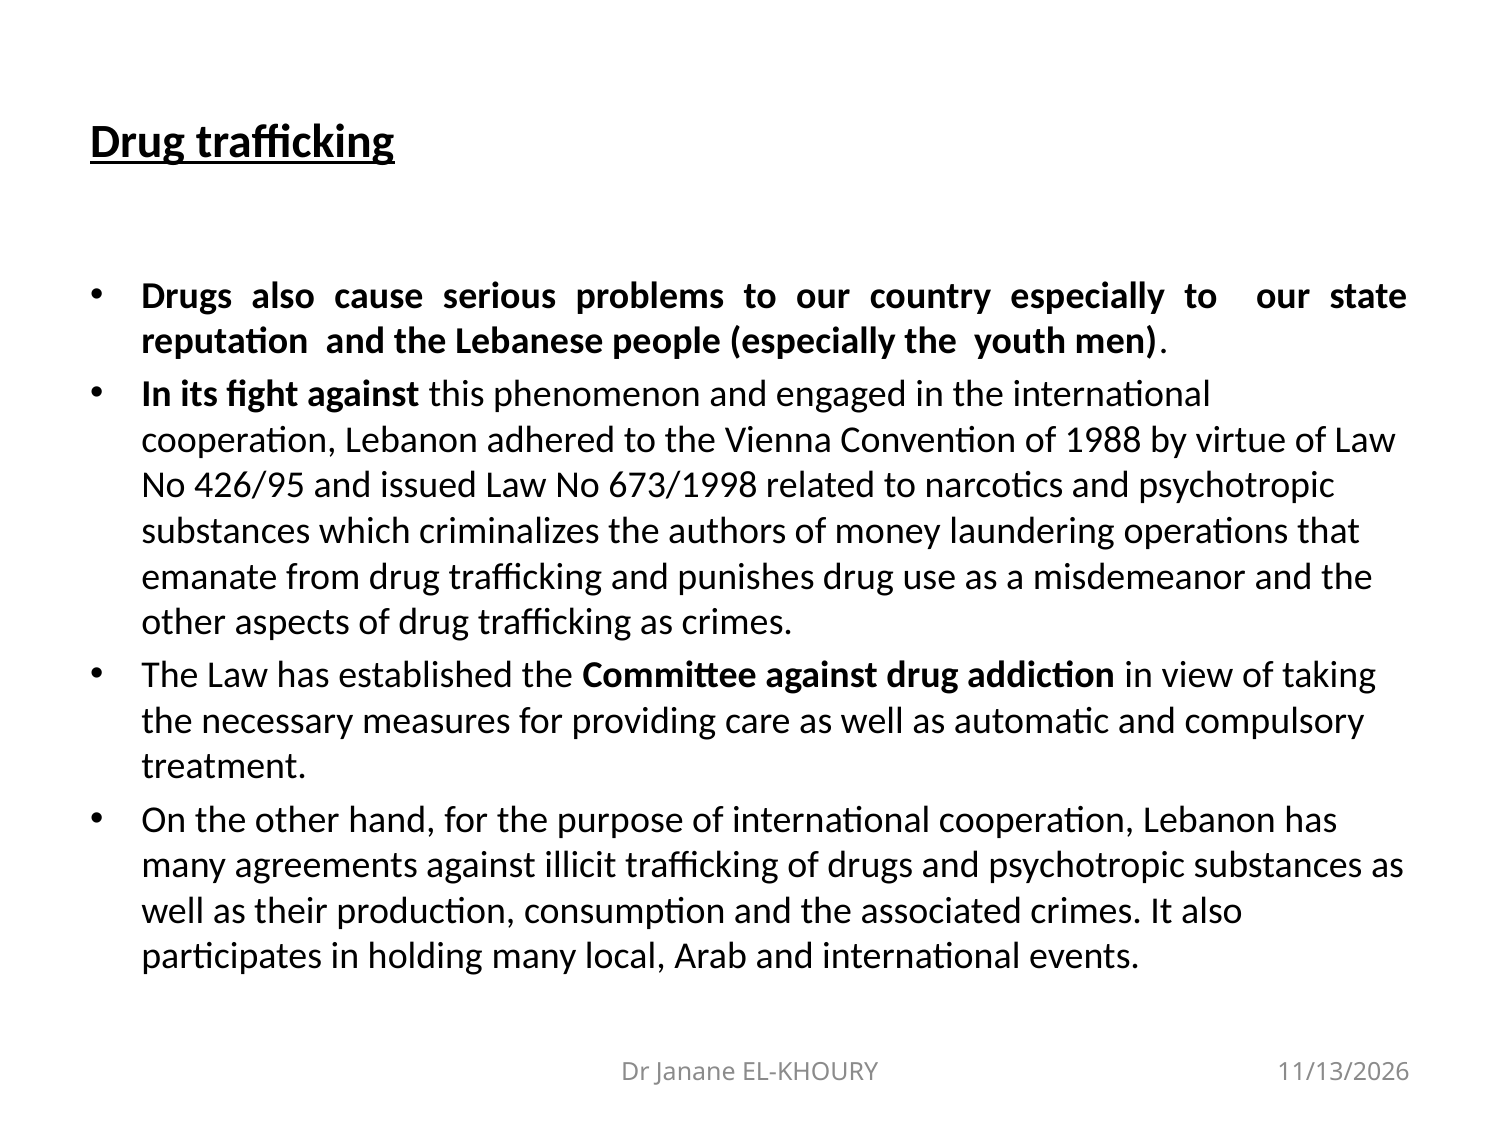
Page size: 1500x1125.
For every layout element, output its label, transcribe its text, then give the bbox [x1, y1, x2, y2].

list Drugs also cause serious problems to our country especially to our state reputation and the Lebanese people (especially the youth men). In its fight against this phenomenon and engaged in the international cooperation, Lebanon adhered to the Vienna Convention of 1988 by virtue of Law No 426/95 and issued Law No 673/1998 related to narcotics and psychotropic substances which criminalizes the authors of money laundering operations that emanate from drug trafficking and punishes drug use as a misdemeanor and the other aspects of drug trafficking as crimes. The Law has established the Committee against drug addiction in view of taking the necessary measures for providing care as well as automatic and compulsory treatment. On the other hand, for the purpose of international cooperation, Lebanon has many agreements against illicit trafficking of drugs and psychotropic substances as well as their production, consumption and the associated crimes. It also participates in holding many local, Arab and international events. [75, 262, 1425, 1005]
title Drug trafficking [75, 45, 1425, 233]
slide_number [1074, 1042, 1425, 1103]
footer Dr Janane EL-KHOURY [512, 1042, 988, 1103]
